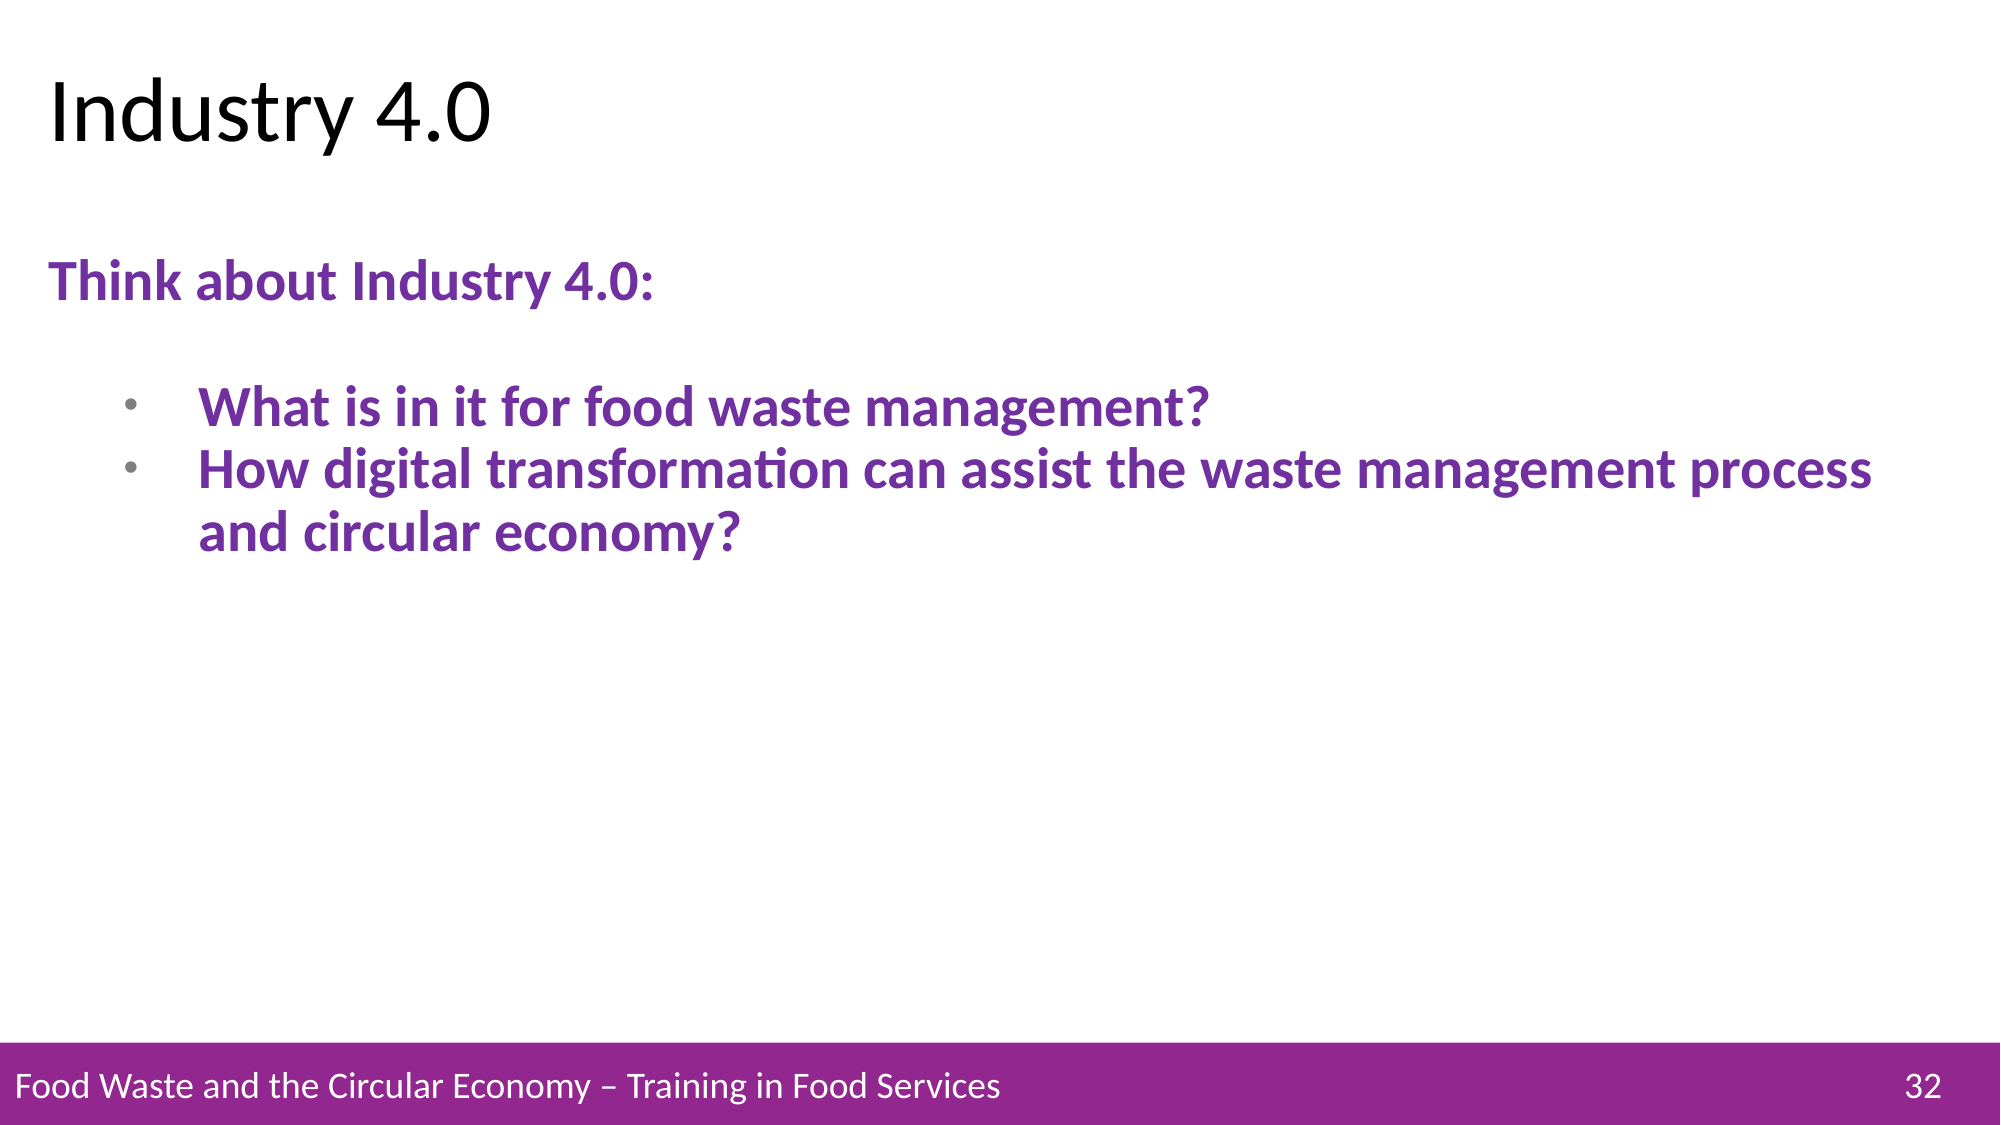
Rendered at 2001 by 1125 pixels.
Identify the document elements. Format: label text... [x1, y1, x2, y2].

text_box Industry 4.0 [33, 0, 1866, 224]
text_box Think about Industry 4.0: What is in it for food waste management? How digital transformation can assist the waste management process and circular economy? [33, 242, 1973, 956]
